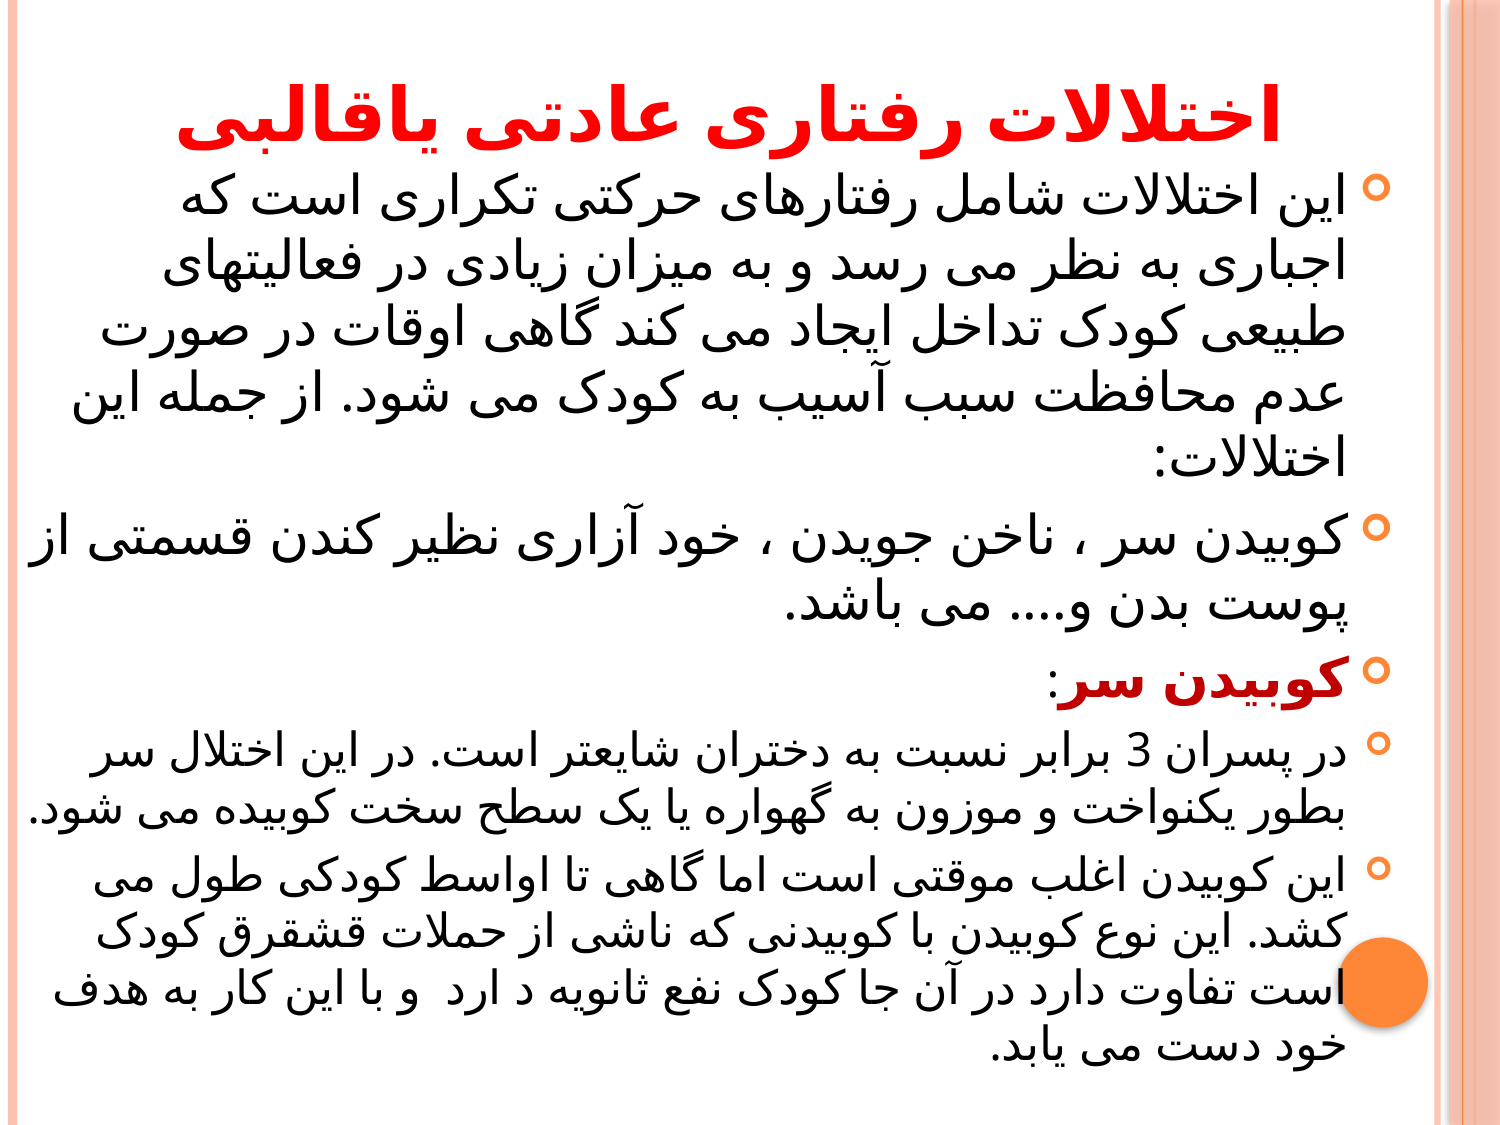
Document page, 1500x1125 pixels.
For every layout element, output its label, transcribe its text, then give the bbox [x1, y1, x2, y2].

title اختلالات رفتاری عادتی یاقالبی [75, 45, 1300, 152]
list این اختلالات شامل رفتارهای حرکتی تکراری است که اجباری به نظر می رسد و به میزان زیادی در فعالیتهای طبیعی کودک تداخل ایجاد می کند گاهی اوقات در صورت عدم محافظت سبب آسیب به کودک می شود. از جمله این اختلالات: کوبیدن سر ، ناخن جویدن ، خود آزاری نظیر کندن قسمتی از پوست بدن و.... می باشد. کوبیدن سر: در پسران 3 برابر نسبت به دختران شایعتر است. در این اختلال سر بطور یکنواخت و موزون به گهواره یا یک سطح سخت کوبیده می شود. این کوبیدن اغلب موقتی است اما گاهی تا اواسط کودکی طول می کشد. این نوع کوبیدن با کوبیدنی که ناشی از حملات قشقرق کودک است تفاوت دارد در آن جا کودک نفع ثانویه د ارد و با این کار به هدف خود دست می یابد. [0, 152, 1407, 1125]
